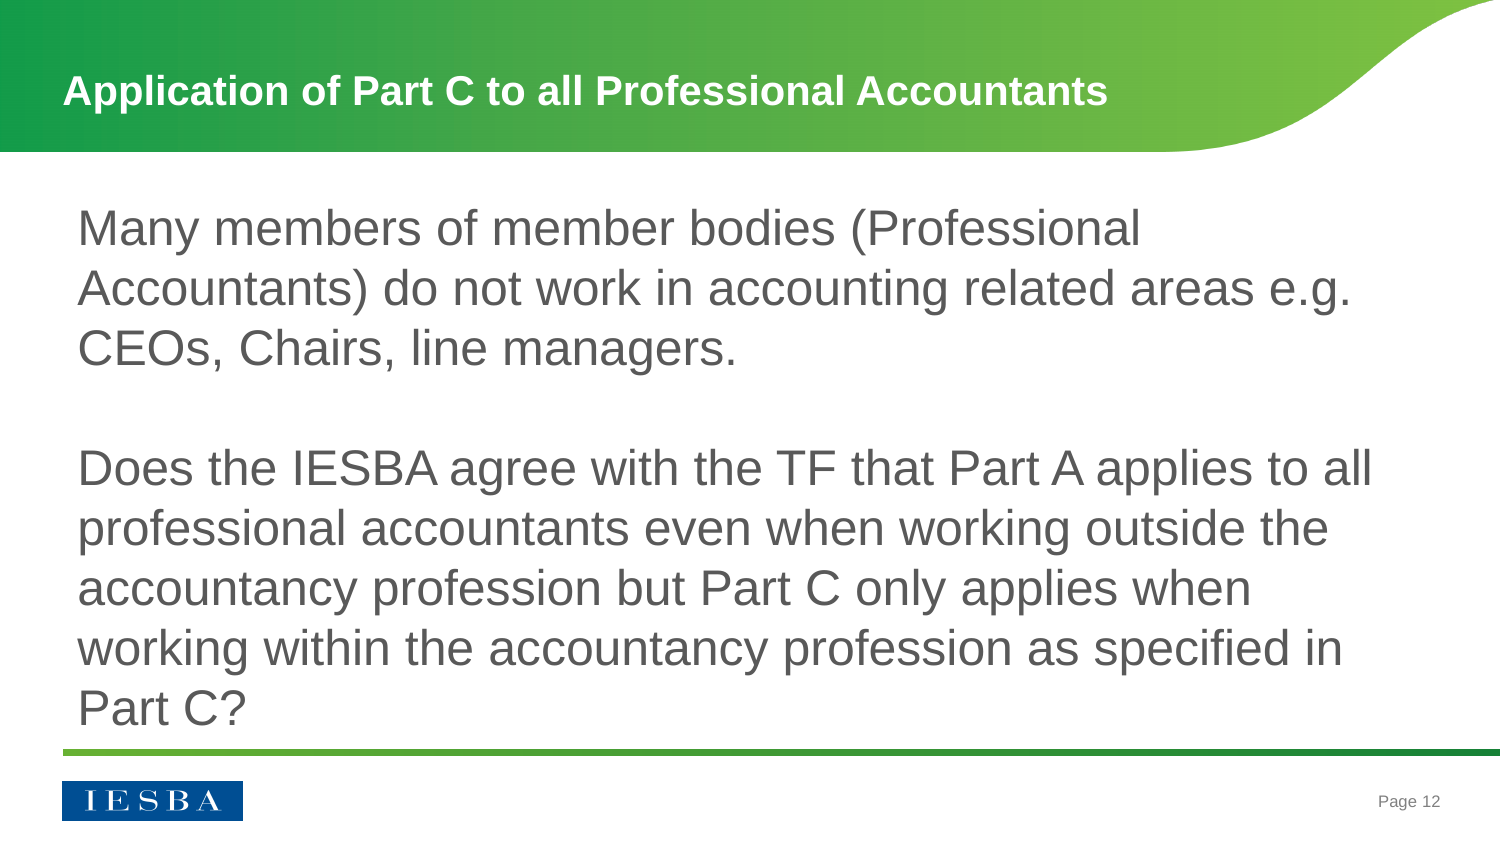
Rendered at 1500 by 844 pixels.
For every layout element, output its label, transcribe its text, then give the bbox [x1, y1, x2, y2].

list Many members of member bodies (Professional Accountants) do not work in accounting related areas e.g. CEOs, Chairs, line managers. Does the IESBA agree with the TF that Part A applies to all professional accountants even when working outside the accountancy profession but Part C only applies when working within the accountancy profession as specified in Part C? [62, 187, 1450, 772]
picture [0, 0, 1497, 152]
picture [62, 781, 243, 821]
title Application of Part C to all Professional Accountants [62, 56, 1300, 122]
